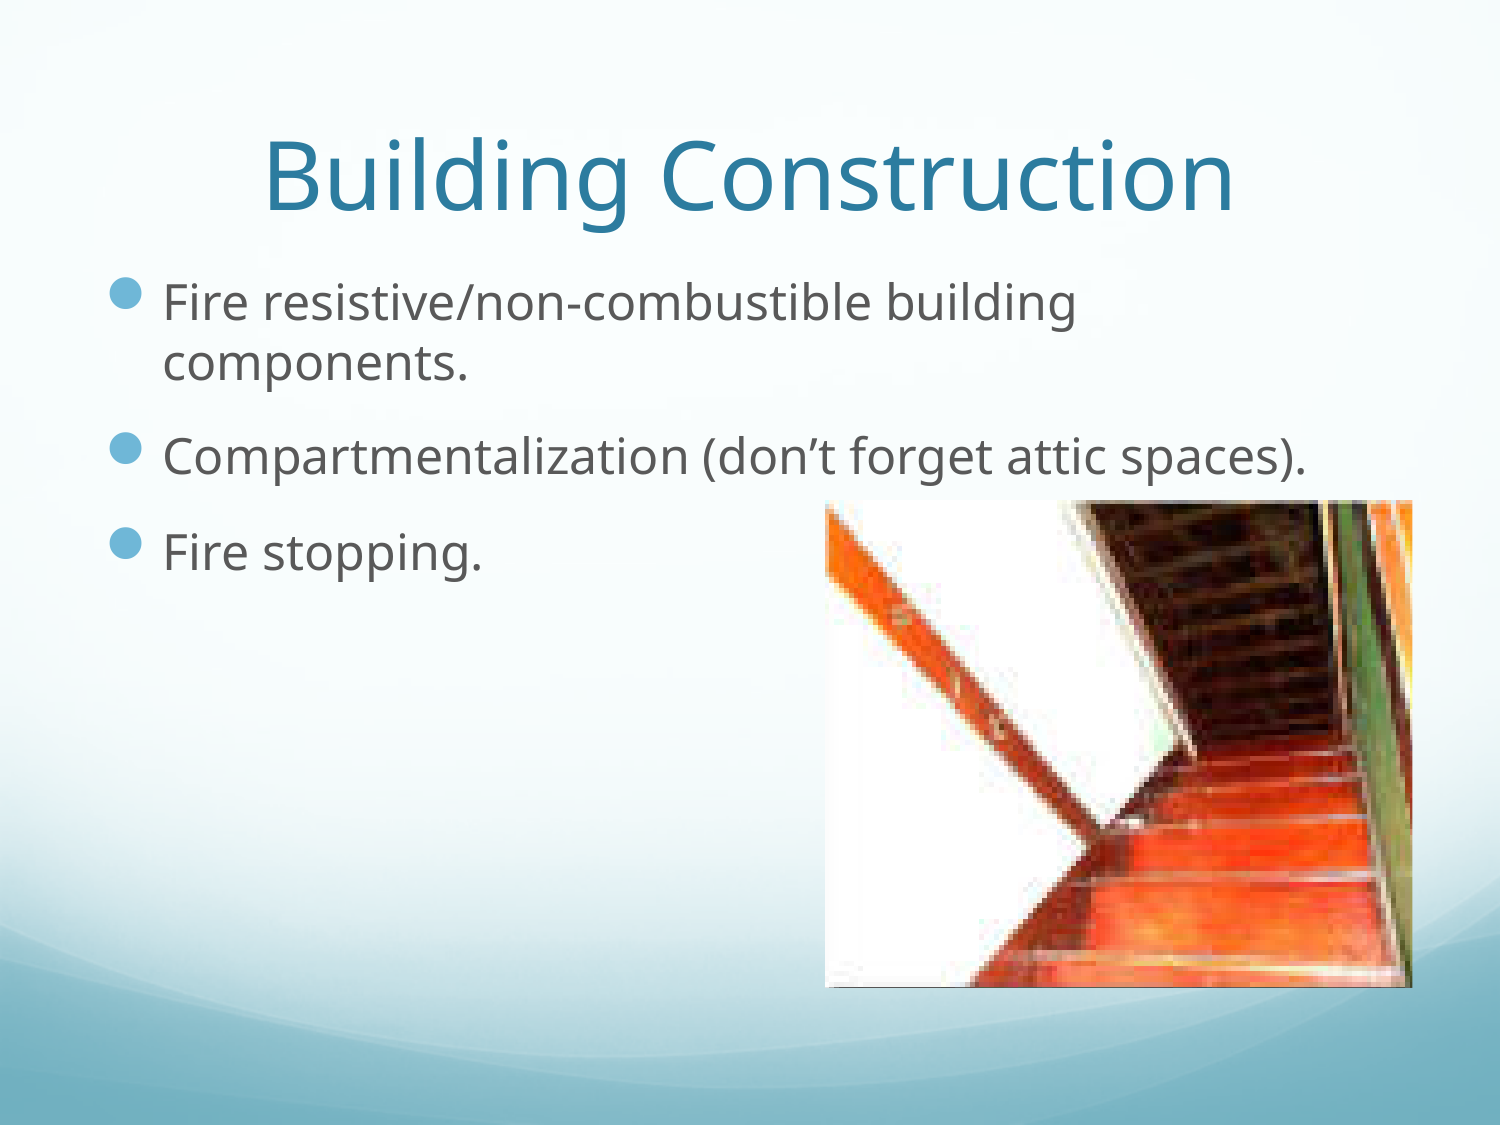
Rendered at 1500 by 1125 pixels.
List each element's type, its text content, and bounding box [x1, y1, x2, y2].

list Fire resistive/non-combustible building components. Compartmentalization (don’t forget attic spaces). Fire stopping. [90, 262, 1410, 975]
title Building Construction [90, 17, 1410, 237]
picture [824, 499, 1413, 988]
